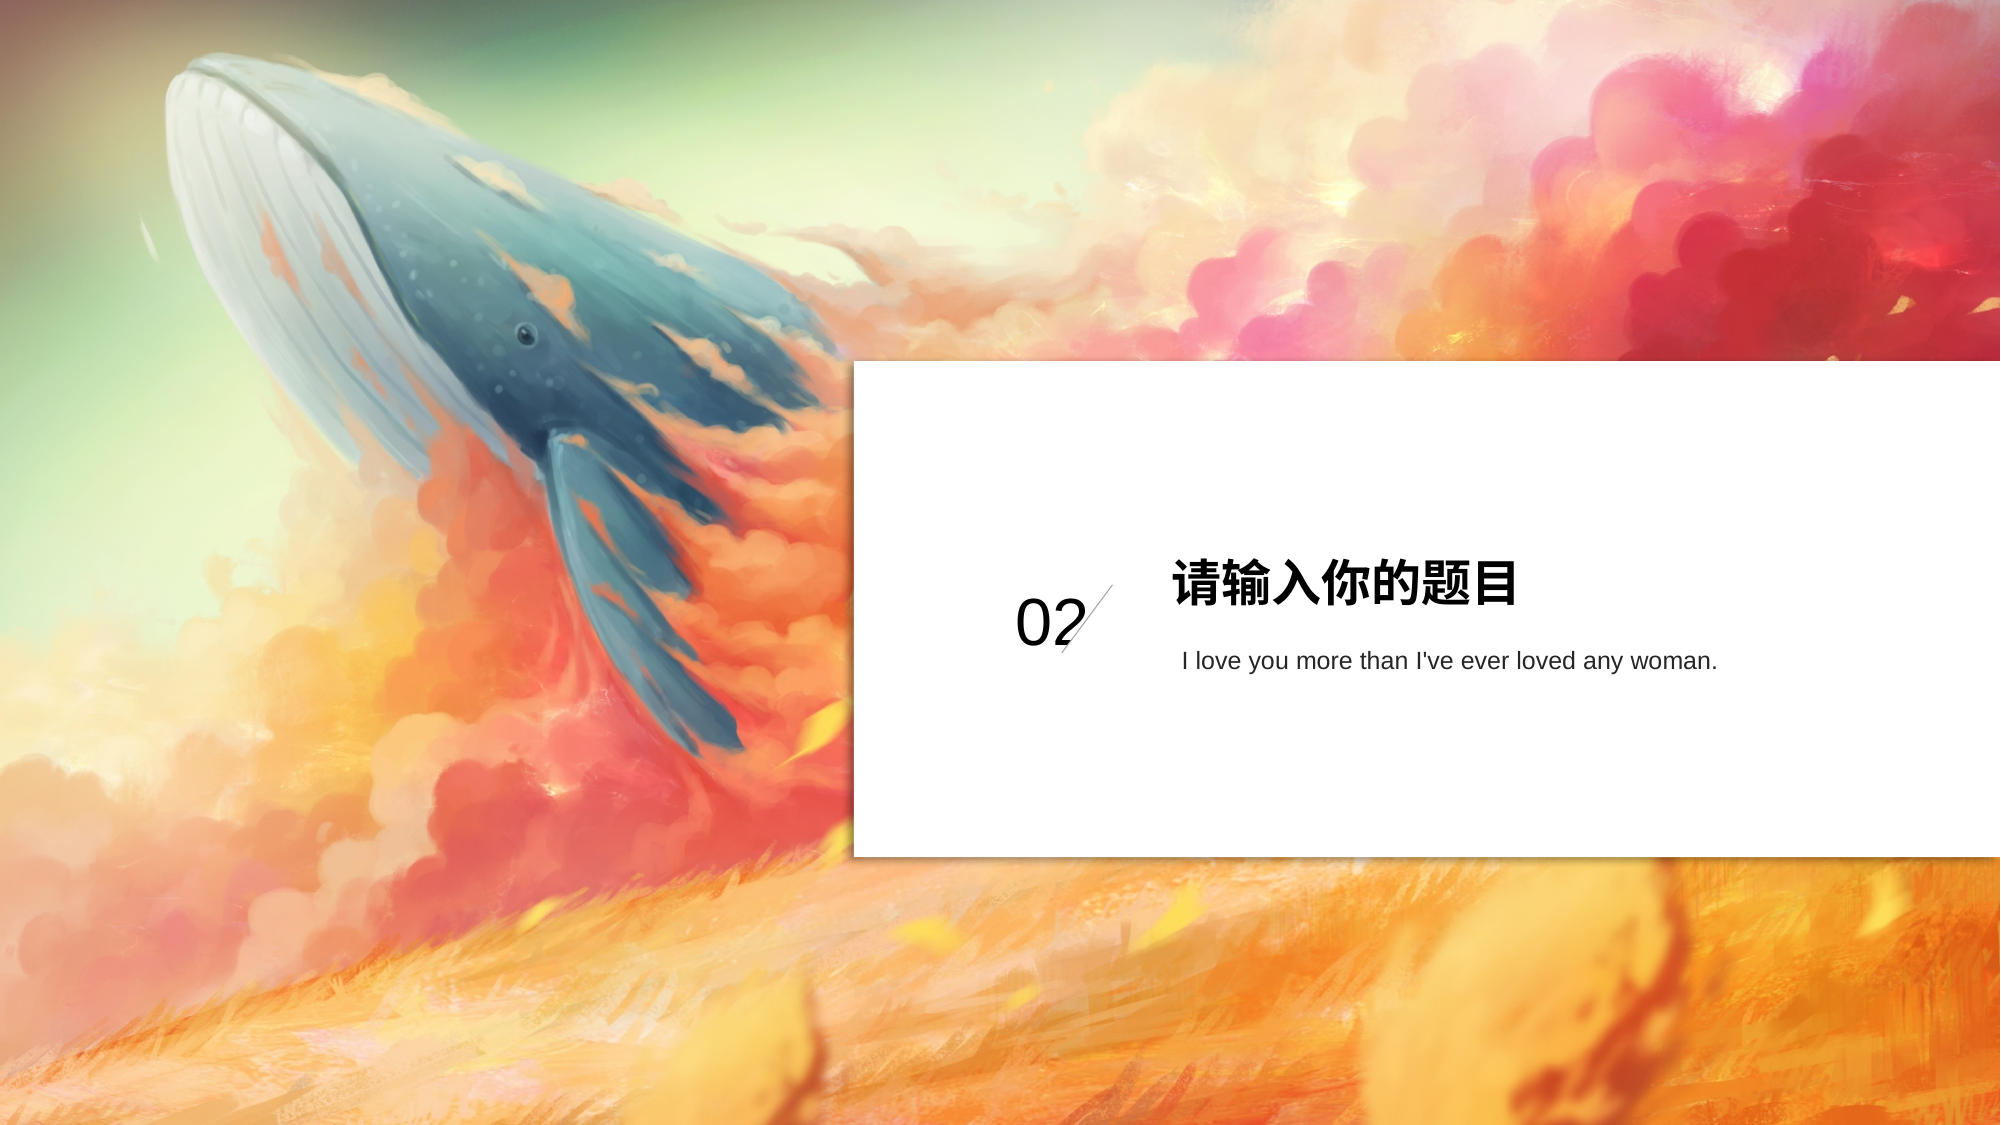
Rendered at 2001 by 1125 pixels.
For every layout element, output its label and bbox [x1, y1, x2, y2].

picture [0, 0, 2000, 1125]
text_box [999, 570, 1113, 667]
